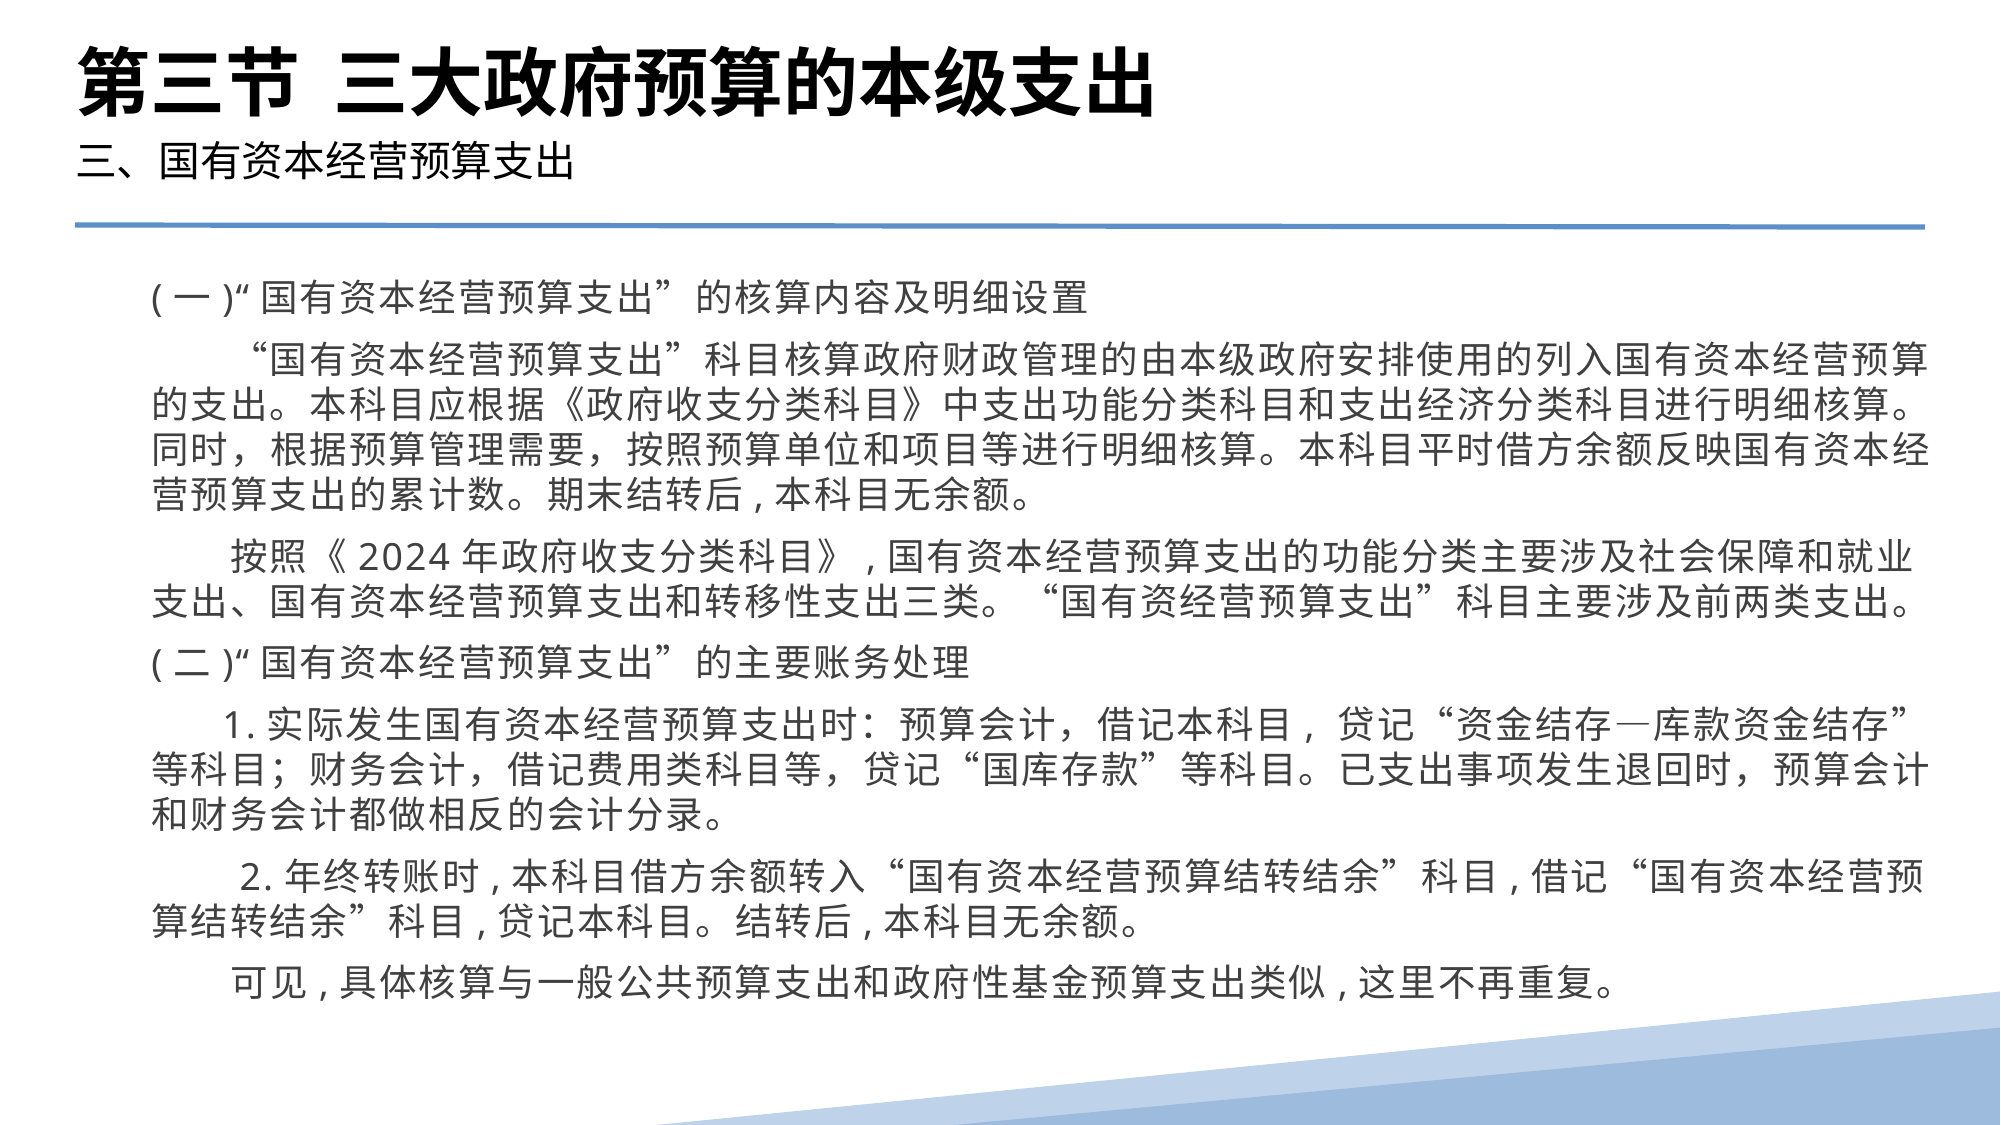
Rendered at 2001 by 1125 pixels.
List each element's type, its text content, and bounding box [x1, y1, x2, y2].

text_box 三、国有资本经营预算支出 [75, 124, 1925, 200]
text_box (一)“国有资本经营预算支出”的核算内容及明细设置 “国有资本经营预算支出”科目核算政府财政管理的由本级政府安排使用的列入国有资本经营预算的支出。本科目应根据《政府收支分类科目》中支出功能分类科目和支出经济分类科目进行明细核算。同时，根据预算管理需要，按照预算单位和项目等进行明细核算。本科目平时借方余额反映国有资本经营预算支出的累计数。期末结转后,本科目无余额。 按照《2024年政府收支分类科目》,国有资本经营预算支出的功能分类主要涉及社会保障和就业支出、国有资本经营预算支出和转移性支出三类。“国有资经营预算支出”科目主要涉及前两类支出。 (二)“国有资本经营预算支出”的主要账务处理 1.实际发生国有资本经营预算支出时：预算会计，借记本科目, 贷记“资金结存—库款资金结存”等科目；财务会计，借记费用类科目等，贷记“国库存款”等科目。已支出事项发生退回时，预算会计和财务会计都做相反的会计分录。 2.年终转账时,本科目借方余额转入“国有资本经营预算结转结余”科目,借记“国有资本经营预算结转结余”科目,贷记本科目。结转后,本科目无余额。 可见,具体核算与一般公共预算支出和政府性基金预算支出类似,这里不再重复。 [141, 210, 1958, 1069]
text_box 第三节 三大政府预算的本级支出 [75, 24, 1925, 124]
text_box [74, 224, 1925, 228]
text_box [656, 991, 2000, 1125]
